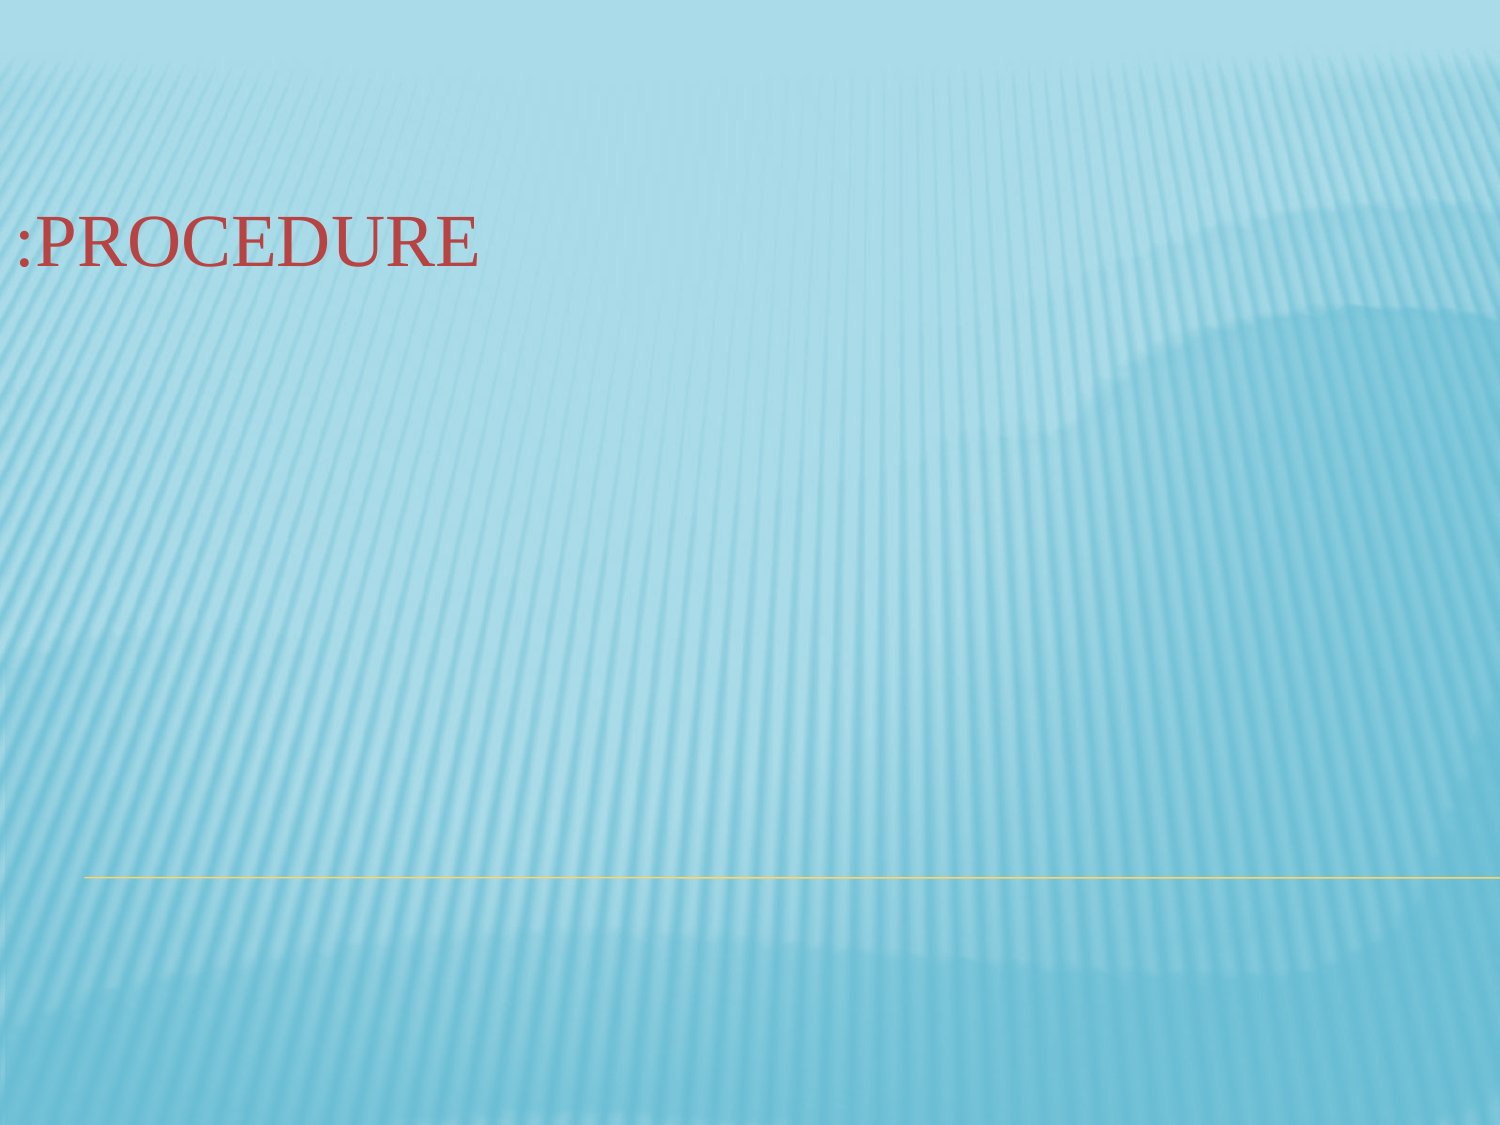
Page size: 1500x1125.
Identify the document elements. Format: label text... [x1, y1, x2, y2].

title Procedure: [0, 184, 1388, 385]
